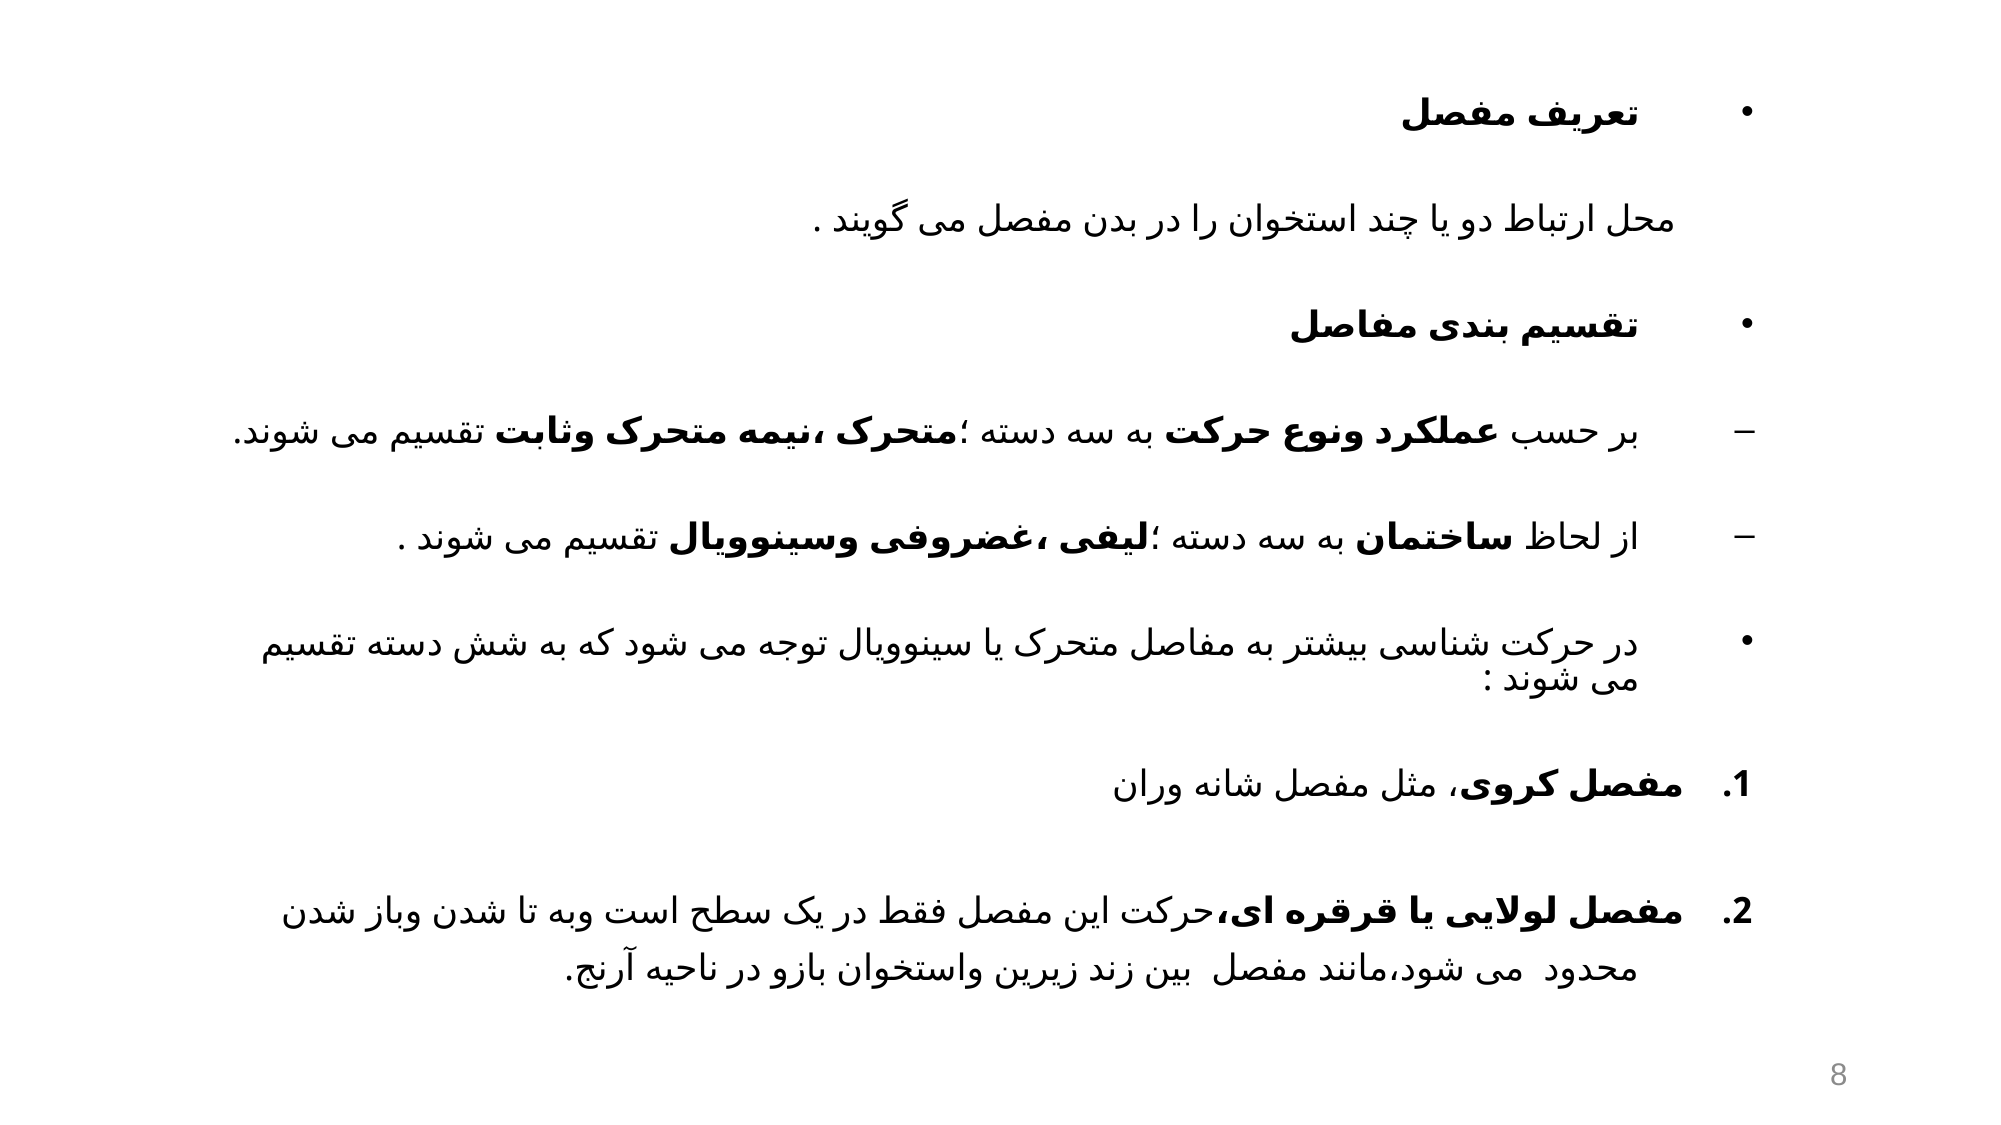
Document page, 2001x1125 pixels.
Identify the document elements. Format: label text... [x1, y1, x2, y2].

slide_number 8 [1412, 1042, 1863, 1103]
list تعریف مفصل محل ارتباط دو یا چند استخوان را در بدن مفصل می گویند . تقسیم بندی مفاصل بر حسب عملکرد ونوع حرکت به سه دسته ؛متحرک ،نیمه متحرک وثابت تقسیم می شوند. از لحاظ ساختمان به سه دسته ؛لیفی ،غضروفی وسینوویال تقسیم می شوند . در حرکت شناسی بیشتر به مفاصل متحرک یا سینوویال توجه می شود که به شش دسته تقسیم می شوند : 1. مفصل کروی، مثل مفصل شانه وران 2. مفصل لولایی یا قرقره ای،حرکت این مفصل فقط در یک سطح است وبه تا شدن وباز شدن محدود می شود،مانند مفصل بین زند زیرین واستخوان بازو در ناحیه آرنج. [201, 90, 1768, 1005]
